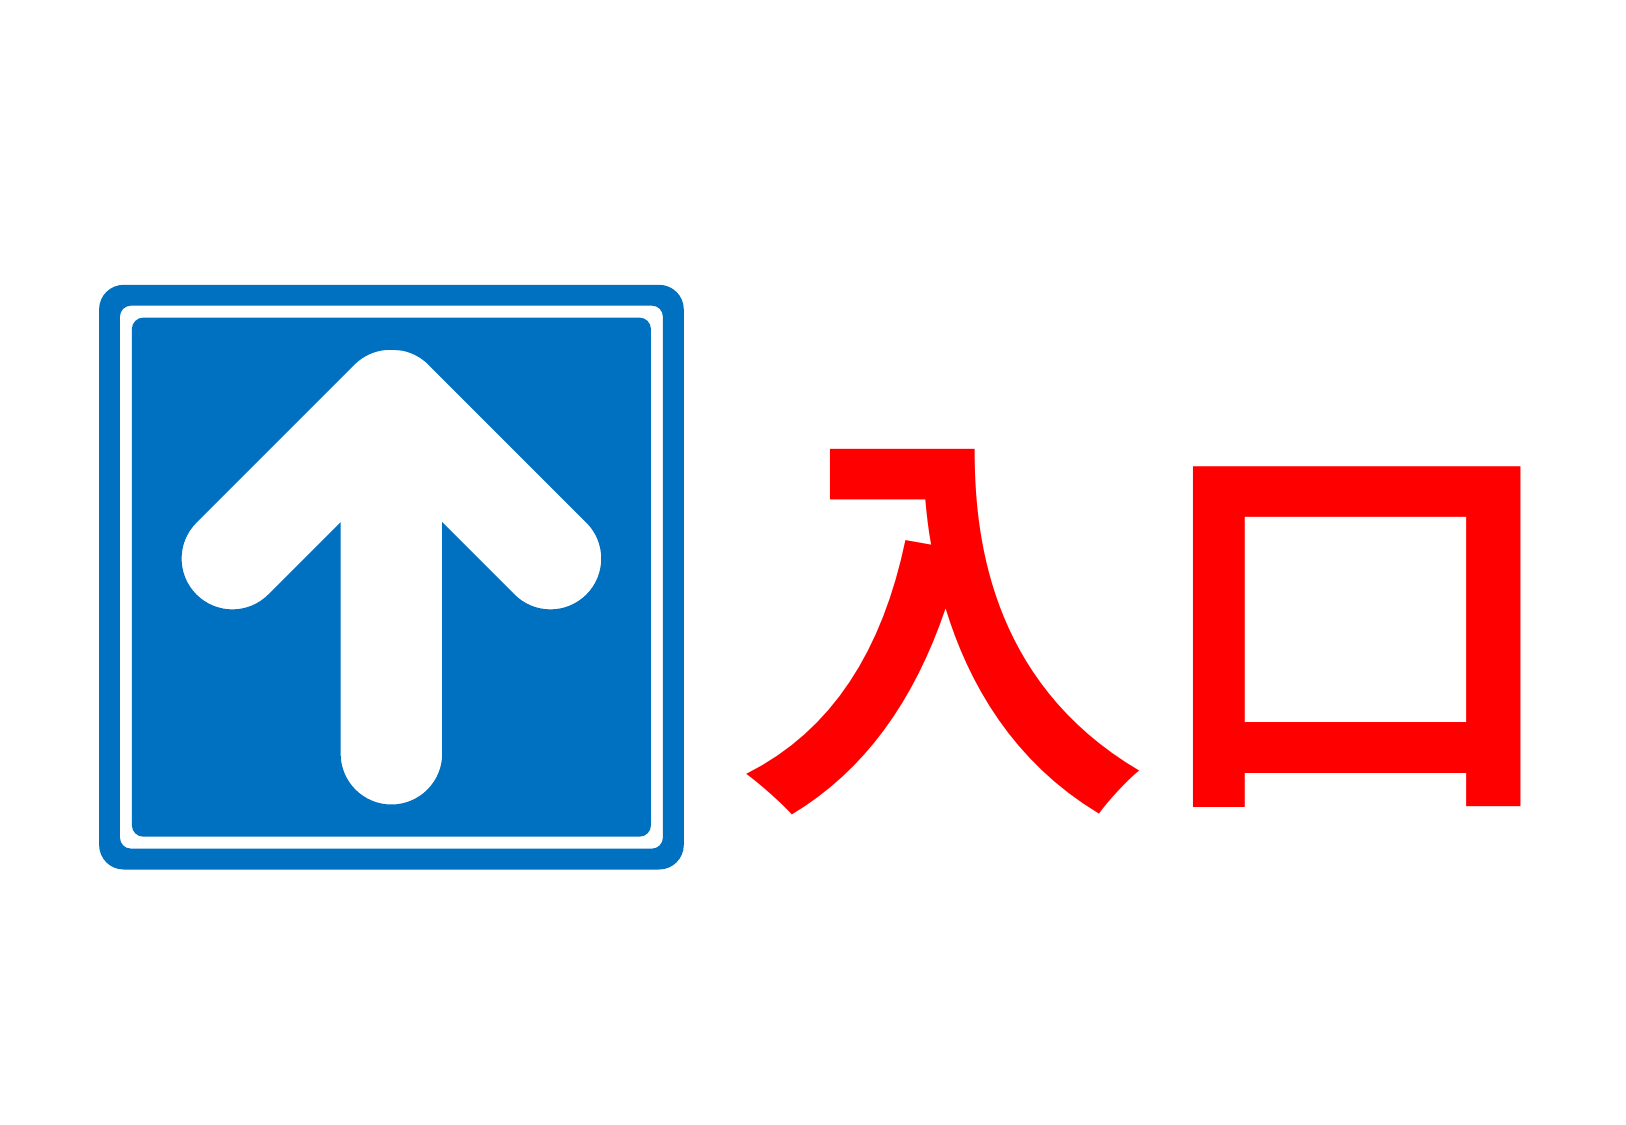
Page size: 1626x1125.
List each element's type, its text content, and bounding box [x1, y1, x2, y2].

text_box 入口 [720, 356, 1580, 869]
text_box [96, 282, 686, 872]
